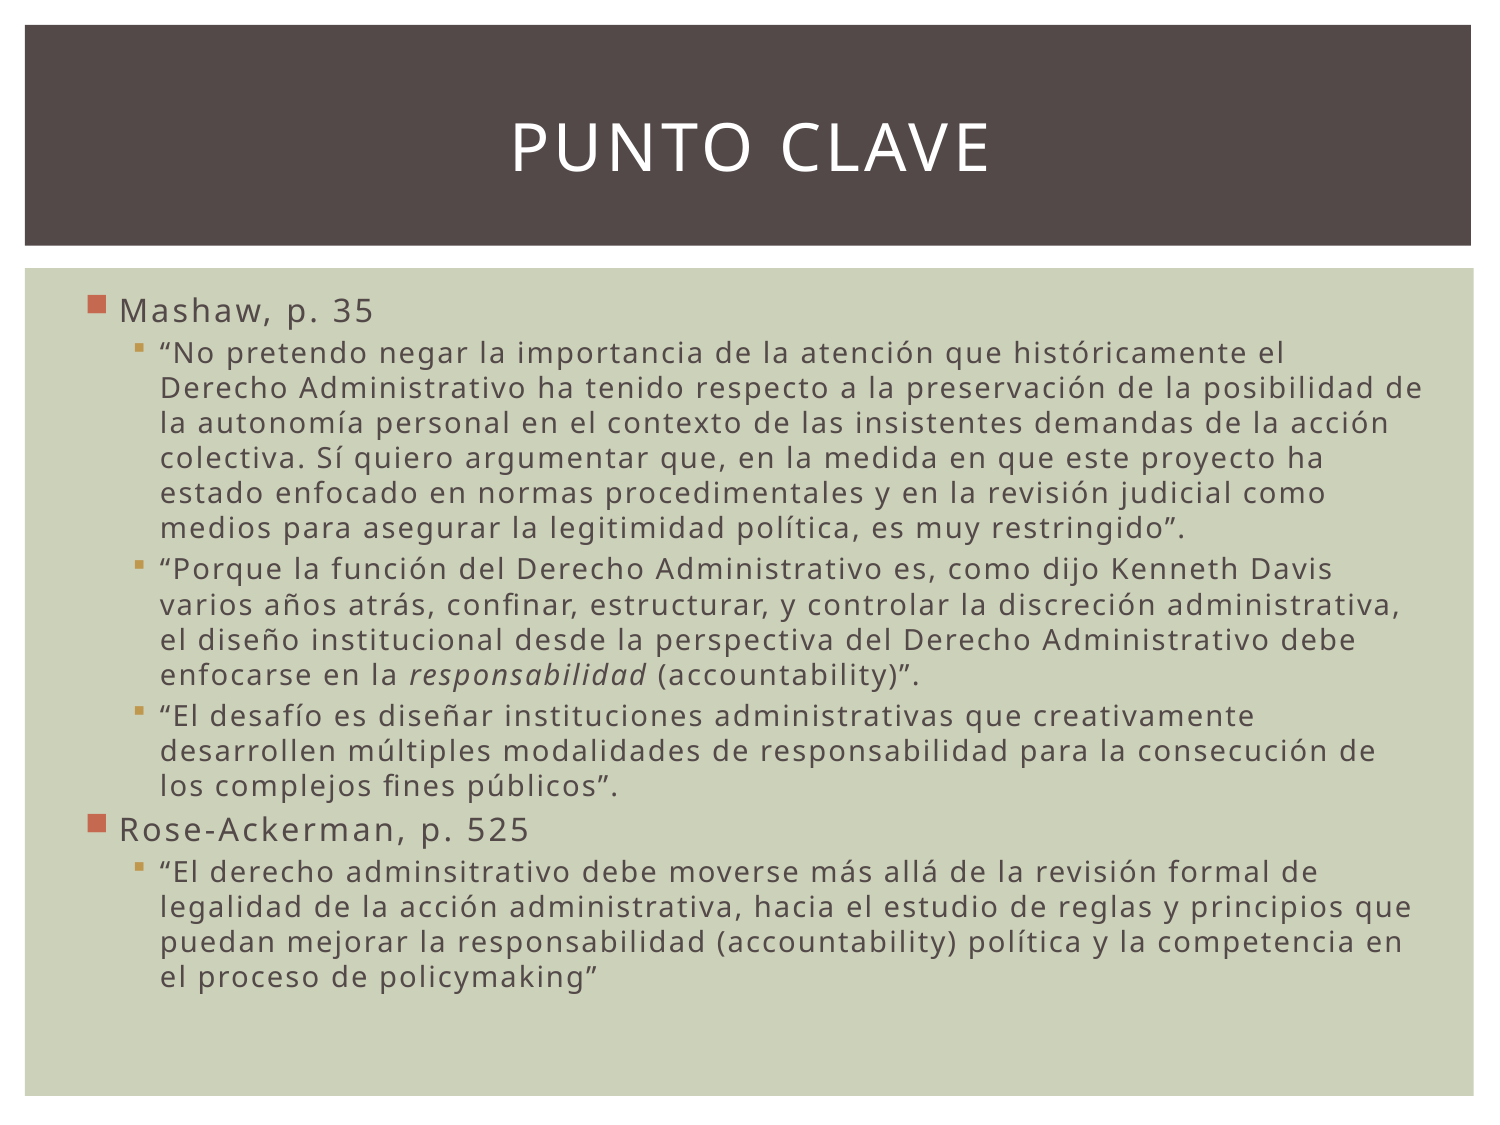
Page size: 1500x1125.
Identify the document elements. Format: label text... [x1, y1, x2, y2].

title Punto clave [62, 58, 1438, 232]
list Mashaw, p. 35 “No pretendo negar la importancia de la atención que históricamente el Derecho Administrativo ha tenido respecto a la preservación de la posibilidad de la autonomía personal en el contexto de las insistentes demandas de la acción colectiva. Sí quiero argumentar que, en la medida en que este proyecto ha estado enfocado en normas procedimentales y en la revisión judicial como medios para asegurar la legitimidad política, es muy restringido”. “Porque la función del Derecho Administrativo es, como dijo Kenneth Davis varios años atrás, confinar, estructurar, y controlar la discreción administrativa, el diseño institucional desde la perspectiva del Derecho Administrativo debe enfocarse en la responsabilidad (accountability)”. “El desafío es diseñar instituciones administrativas que creativamente desarrollen múltiples modalidades de responsabilidad para la consecución de los complejos fines públicos”. Rose-Ackerman, p. 525 “El derecho adminsitrativo debe moverse más allá de la revisión formal de legalidad de la acción administrativa, hacia el estudio de reglas y principios que puedan mejorar la responsabilidad (accountability) política y la competencia en el proceso de policymaking” [62, 281, 1442, 1005]
